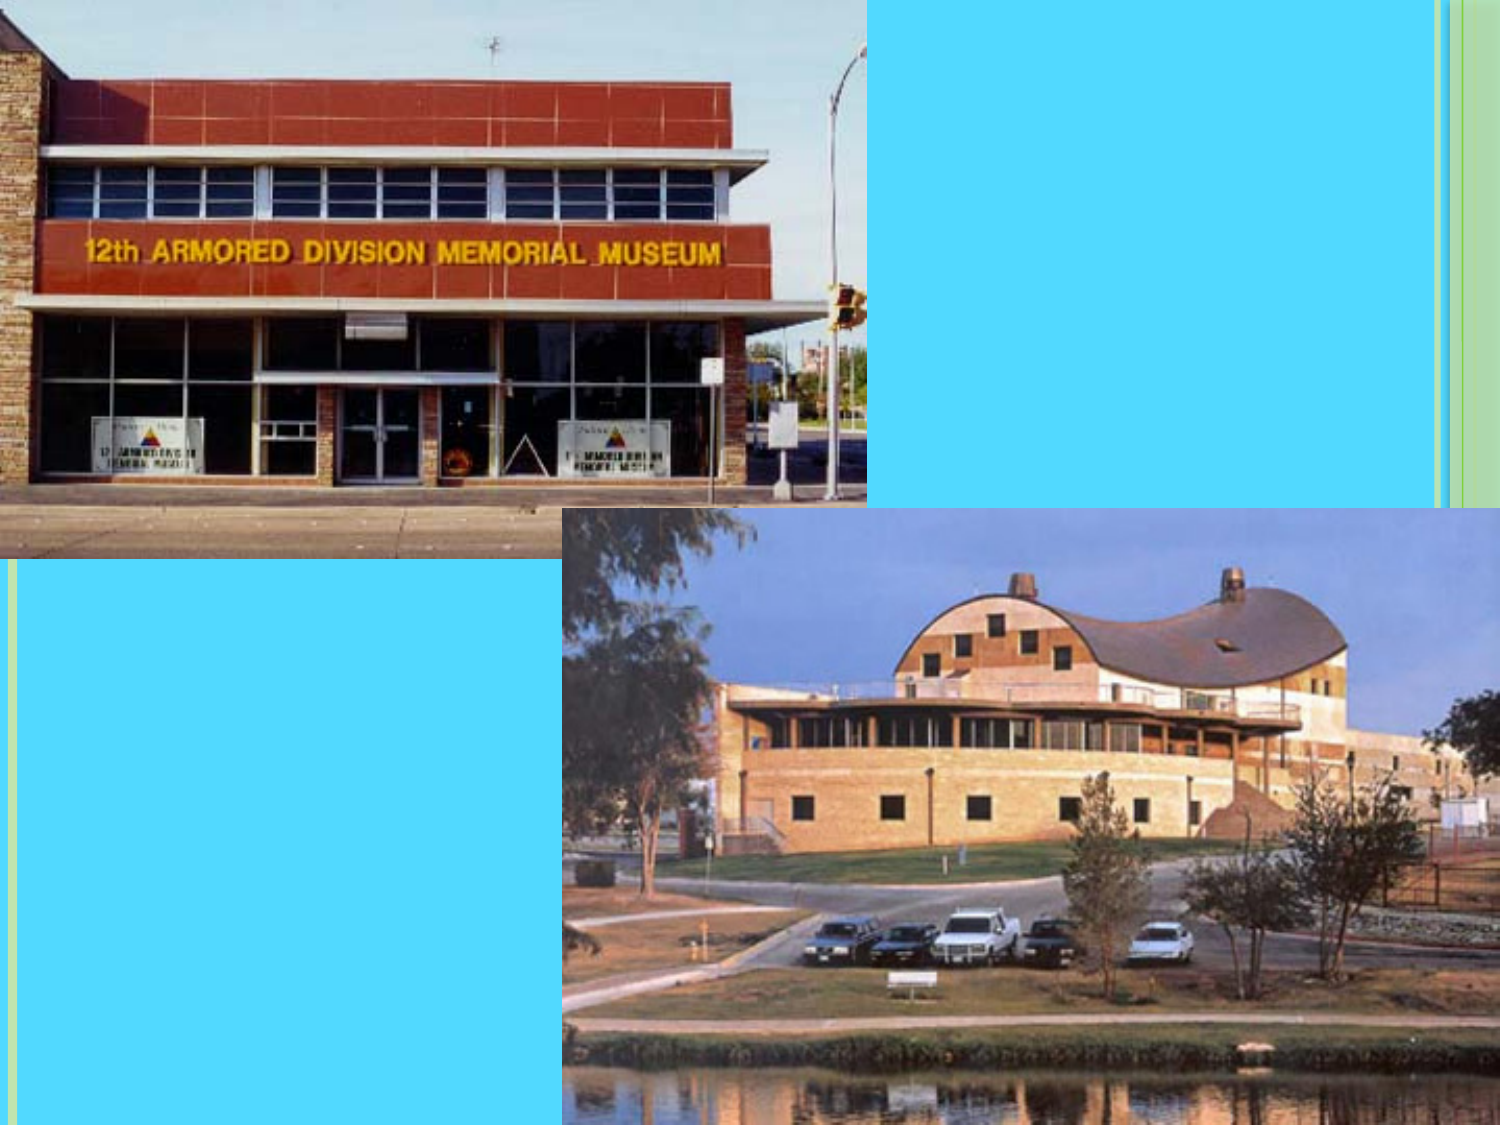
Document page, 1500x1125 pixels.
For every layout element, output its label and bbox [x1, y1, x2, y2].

list [0, 0, 868, 559]
picture [561, 507, 1500, 1125]
